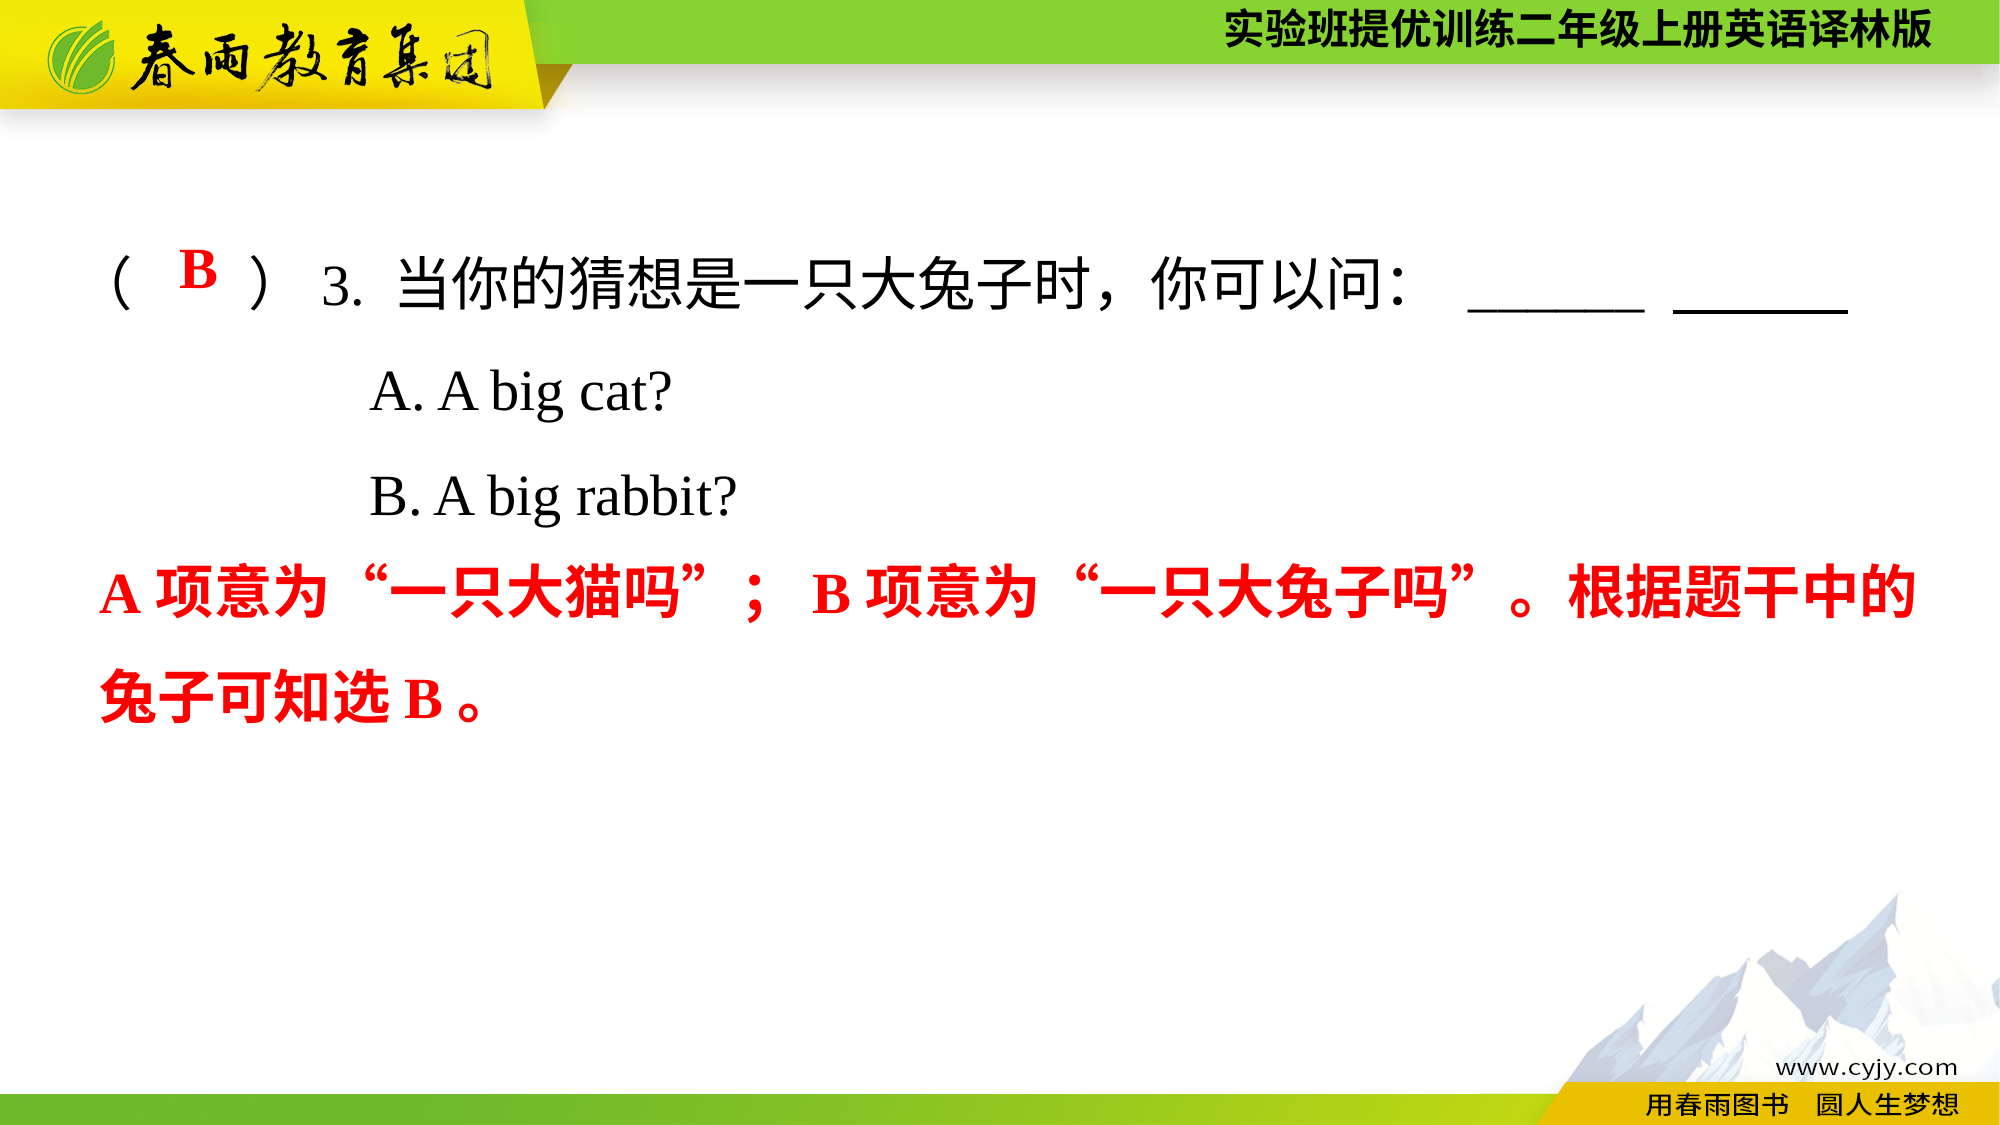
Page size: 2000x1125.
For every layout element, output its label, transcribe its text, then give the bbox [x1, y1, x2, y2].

text_box A项意为“一只大猫吗”；B项意为“一只大兔子吗”。根据题干中的兔子可知选B。 [84, 512, 1933, 738]
list （ ）3. 当你的猜想是一只大兔子时，你可以问： ______ A. A big cat? B. A big rabbit? [59, 205, 1944, 539]
picture [0, 0, 2000, 1125]
text_box B [164, 222, 233, 308]
